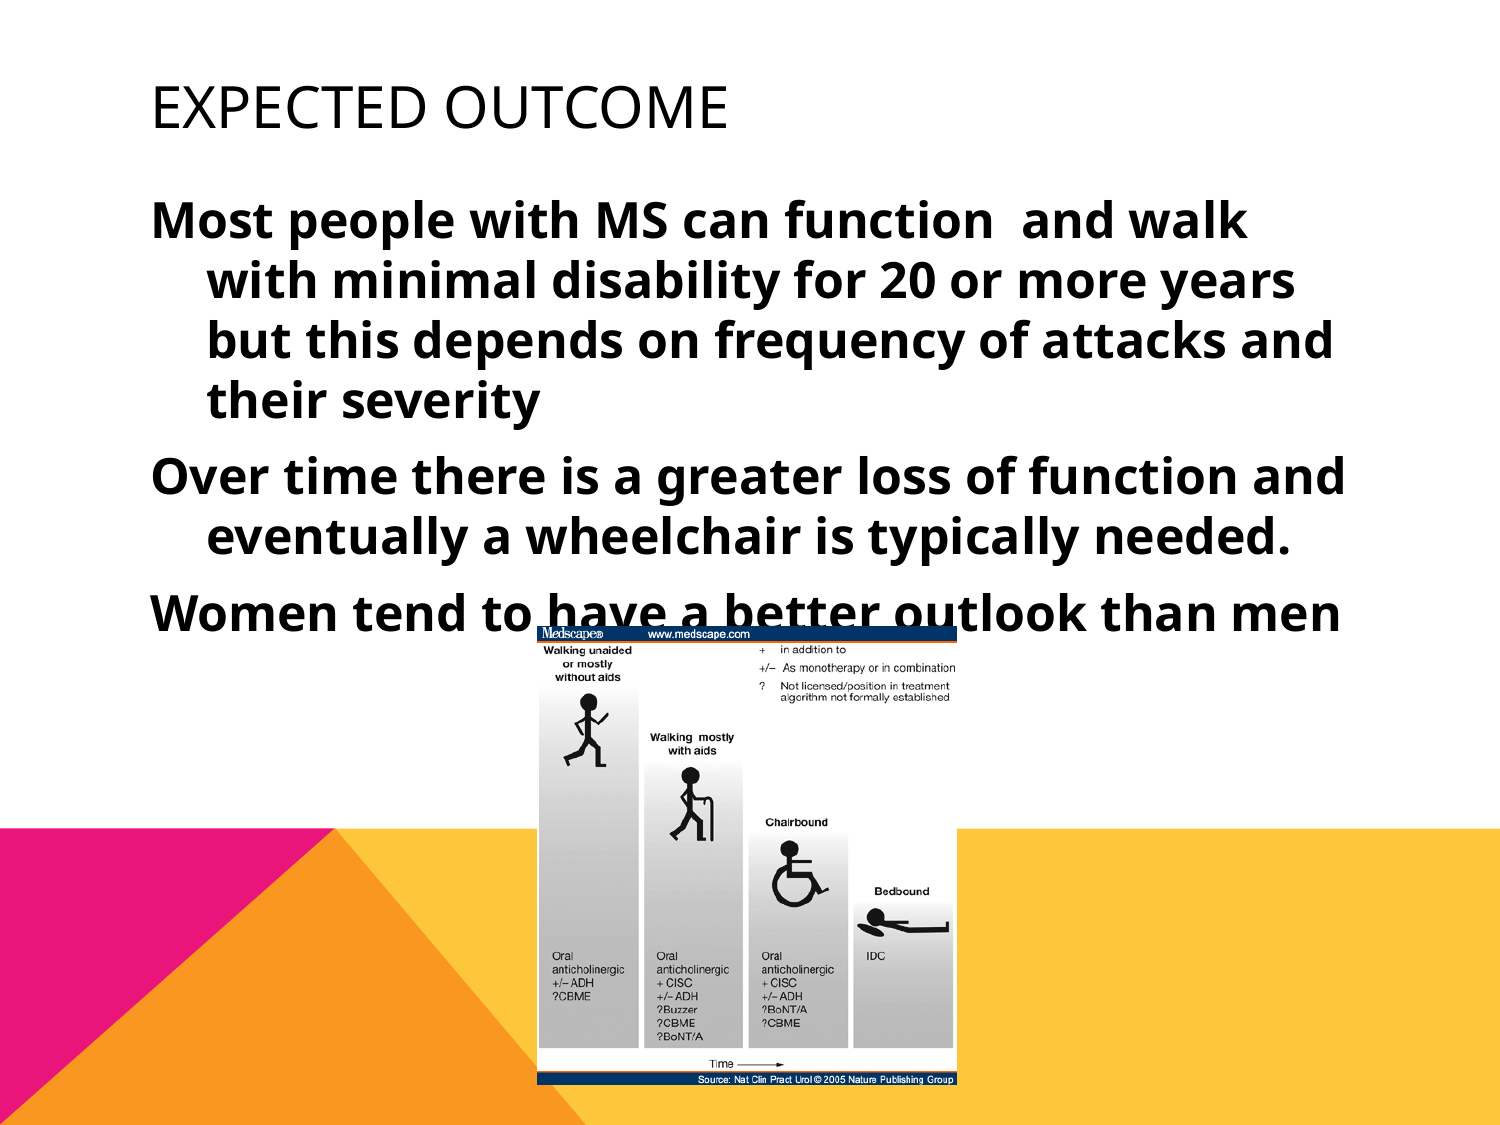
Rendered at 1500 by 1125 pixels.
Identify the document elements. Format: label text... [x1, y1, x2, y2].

picture [537, 625, 958, 1085]
list Most people with MS can function and walk with minimal disability for 20 or more years but this depends on frequency of attacks and their severity Over time there is a greater loss of function and eventually a wheelchair is typically needed. Women tend to have a better outlook than men [135, 180, 1369, 768]
title Expected Outcome [135, 60, 1369, 150]
